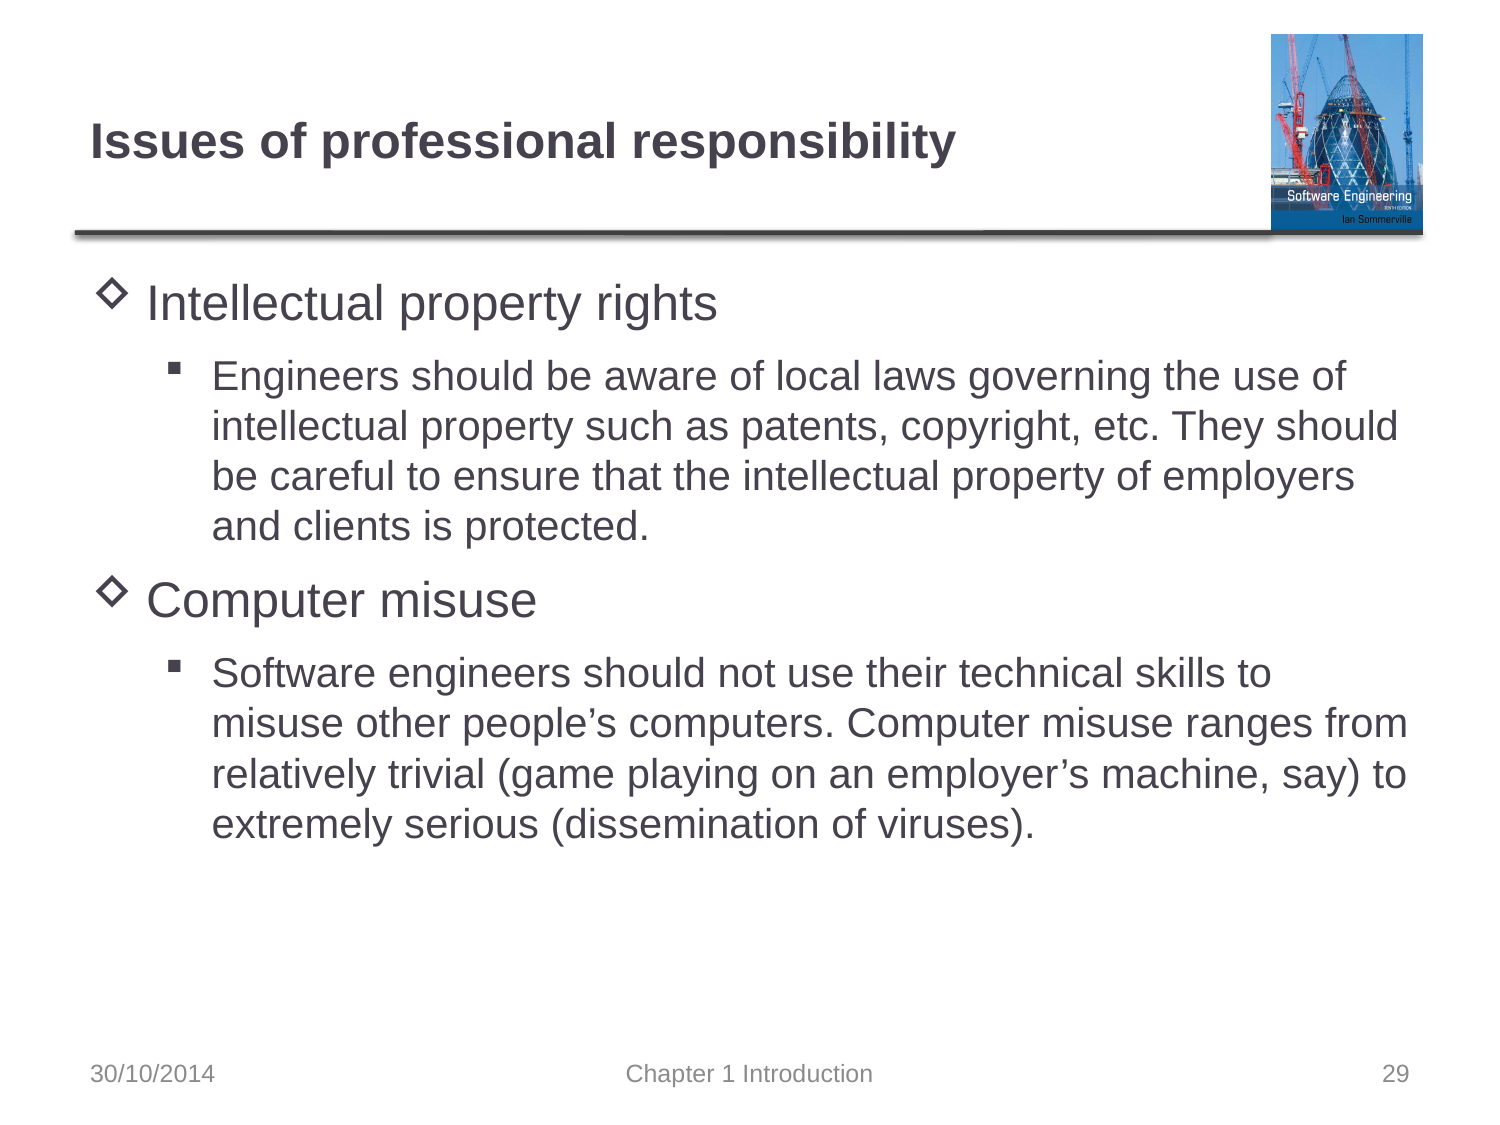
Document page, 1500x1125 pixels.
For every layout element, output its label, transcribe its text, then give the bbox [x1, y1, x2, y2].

list Intellectual property rights Engineers should be aware of local laws governing the use of intellectual property such as patents, copyright, etc. They should be careful to ensure that the intellectual property of employers and clients is protected. Computer misuse Software engineers should not use their technical skills to misuse other people’s computers. Computer misuse ranges from relatively trivial (game playing on an employer’s machine, say) to extremely serious (dissemination of viruses). [75, 262, 1425, 1005]
footer Chapter 1 Introduction [512, 1042, 988, 1103]
slide_number 29 [1074, 1042, 1425, 1103]
picture [1271, 34, 1423, 230]
title Issues of professional responsibility [74, 44, 1272, 233]
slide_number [75, 1042, 425, 1103]
